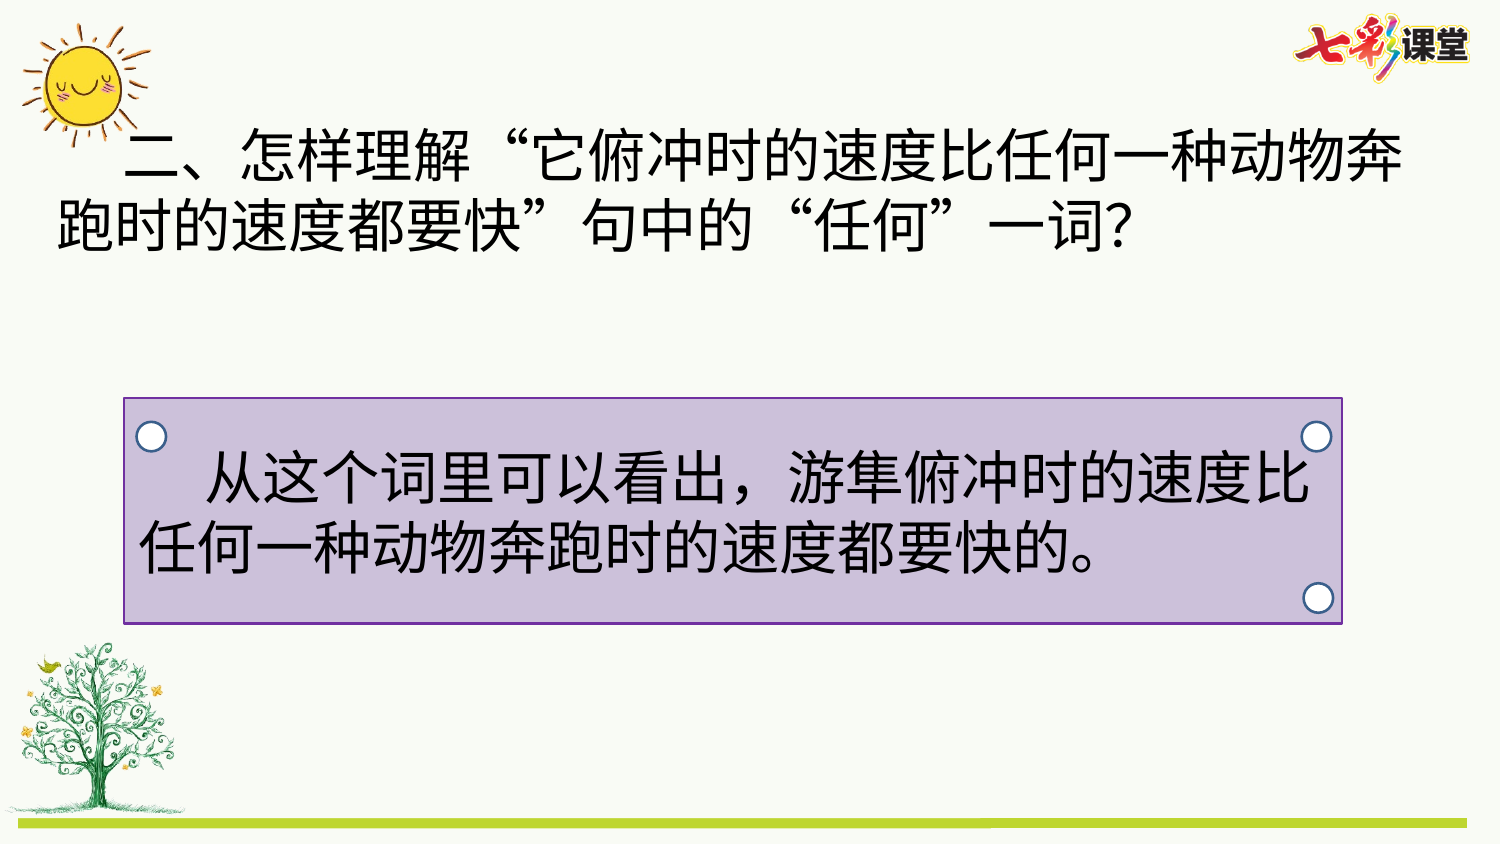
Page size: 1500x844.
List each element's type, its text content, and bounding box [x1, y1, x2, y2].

picture [0, 0, 173, 172]
picture [1291, 9, 1472, 87]
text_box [123, 397, 1343, 625]
picture [0, 608, 1467, 844]
text_box 二、怎样理解“它俯冲时的速度比任何一种动物奔跑时的速度都要快”句中的“任何”一词？ [41, 112, 1465, 267]
